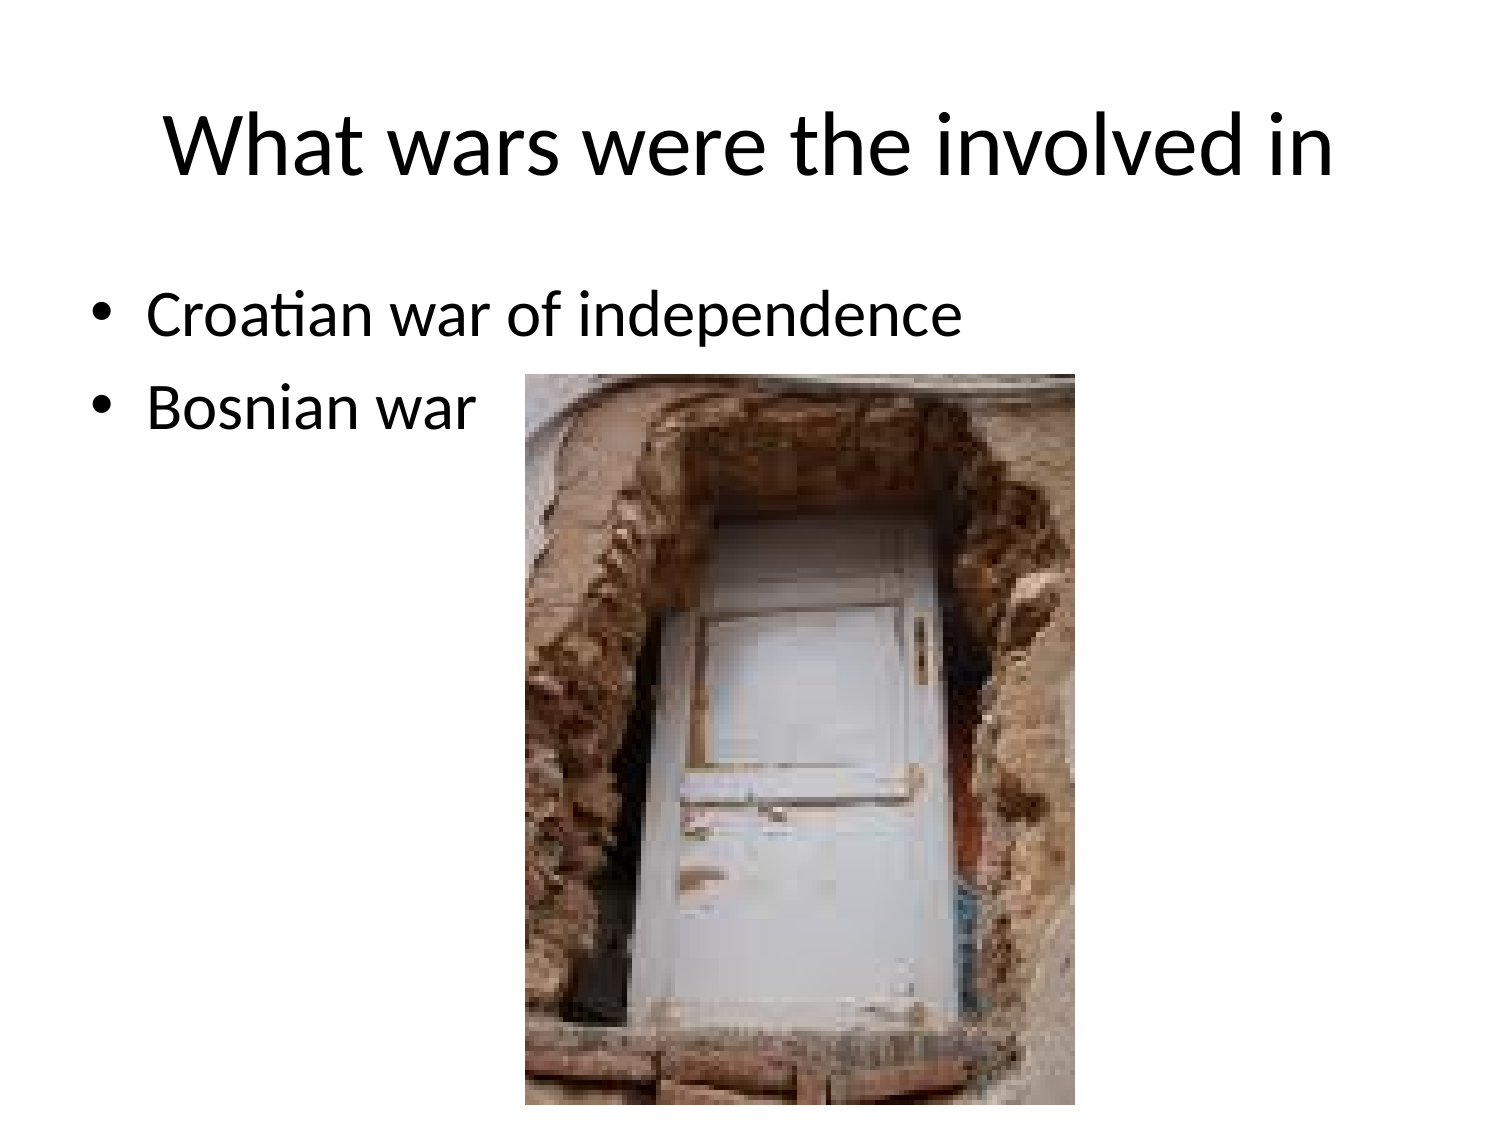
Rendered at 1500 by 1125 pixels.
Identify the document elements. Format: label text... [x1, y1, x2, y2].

title What wars were the involved in [75, 45, 1425, 233]
list Croatian war of independence Bosnian war [75, 262, 1425, 1005]
picture [524, 374, 1076, 1106]
